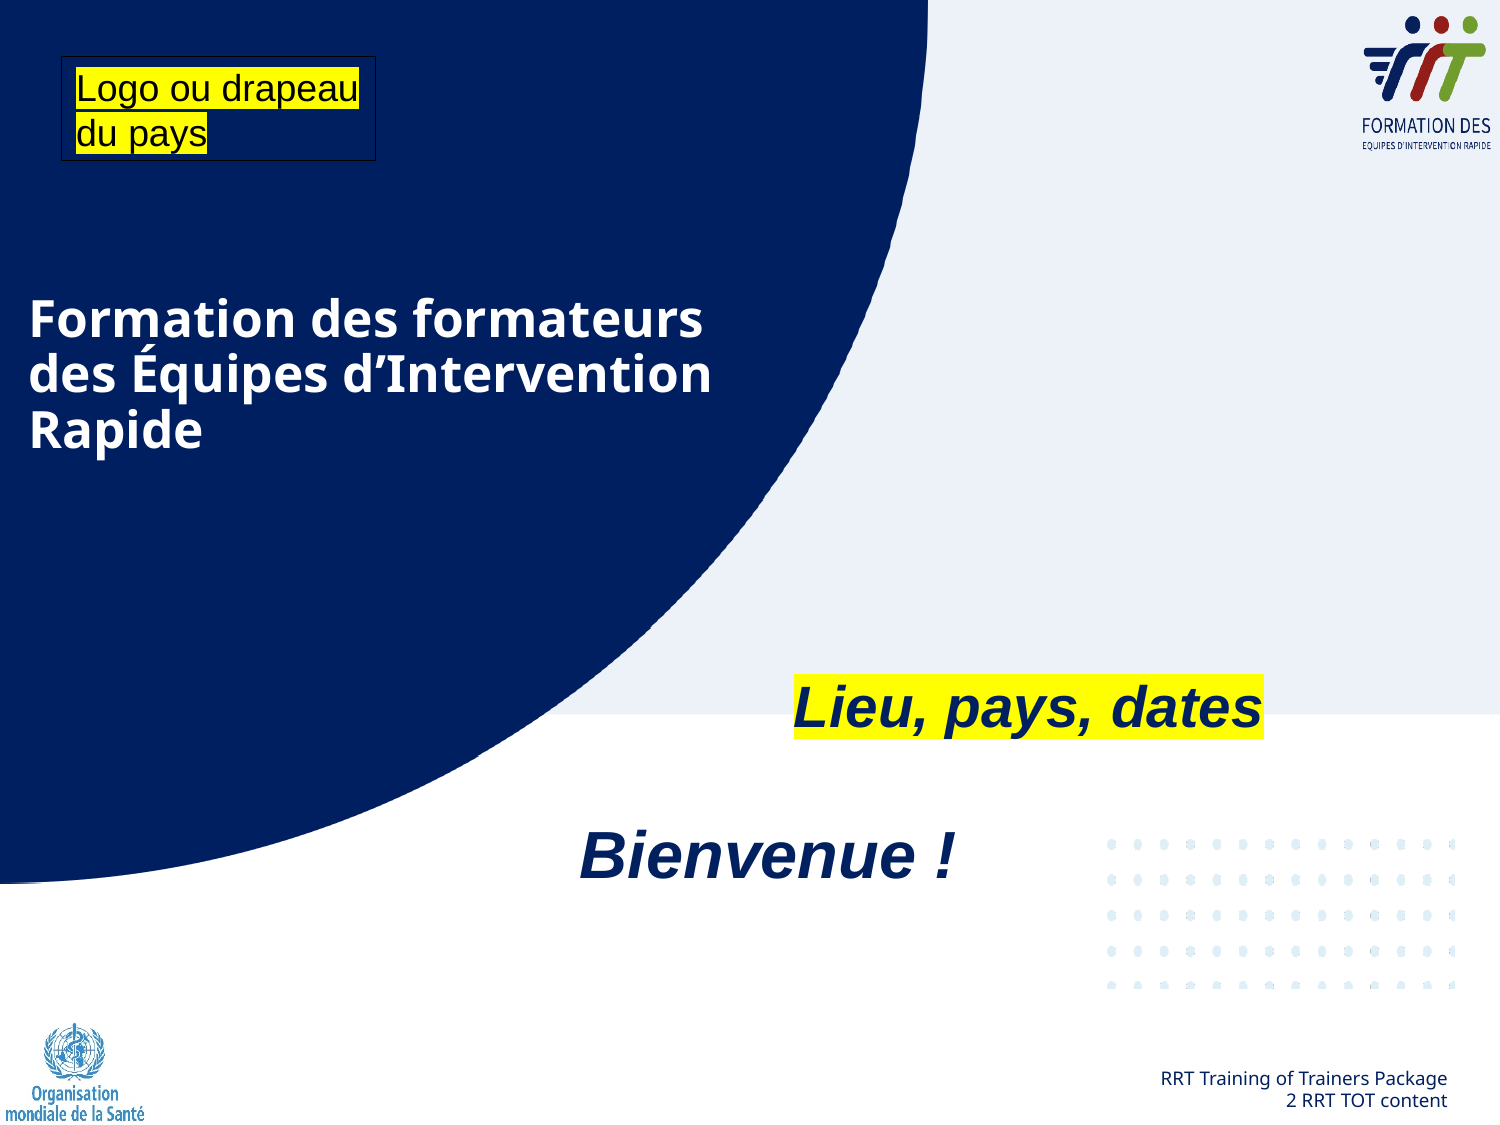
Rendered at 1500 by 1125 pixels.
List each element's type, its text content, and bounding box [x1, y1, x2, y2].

text_box Bienvenue ! [100, 778, 1437, 925]
picture [1362, 15, 1491, 151]
picture [1107, 839, 1455, 989]
picture [4, 1021, 145, 1122]
text_box Logo ou drapeau du pays [61, 56, 376, 161]
title Formation des formateurs des Équipes d’Intervention Rapide [20, 282, 731, 526]
picture [0, 0, 928, 884]
text_box Lieu, pays, dates [574, 661, 1484, 787]
